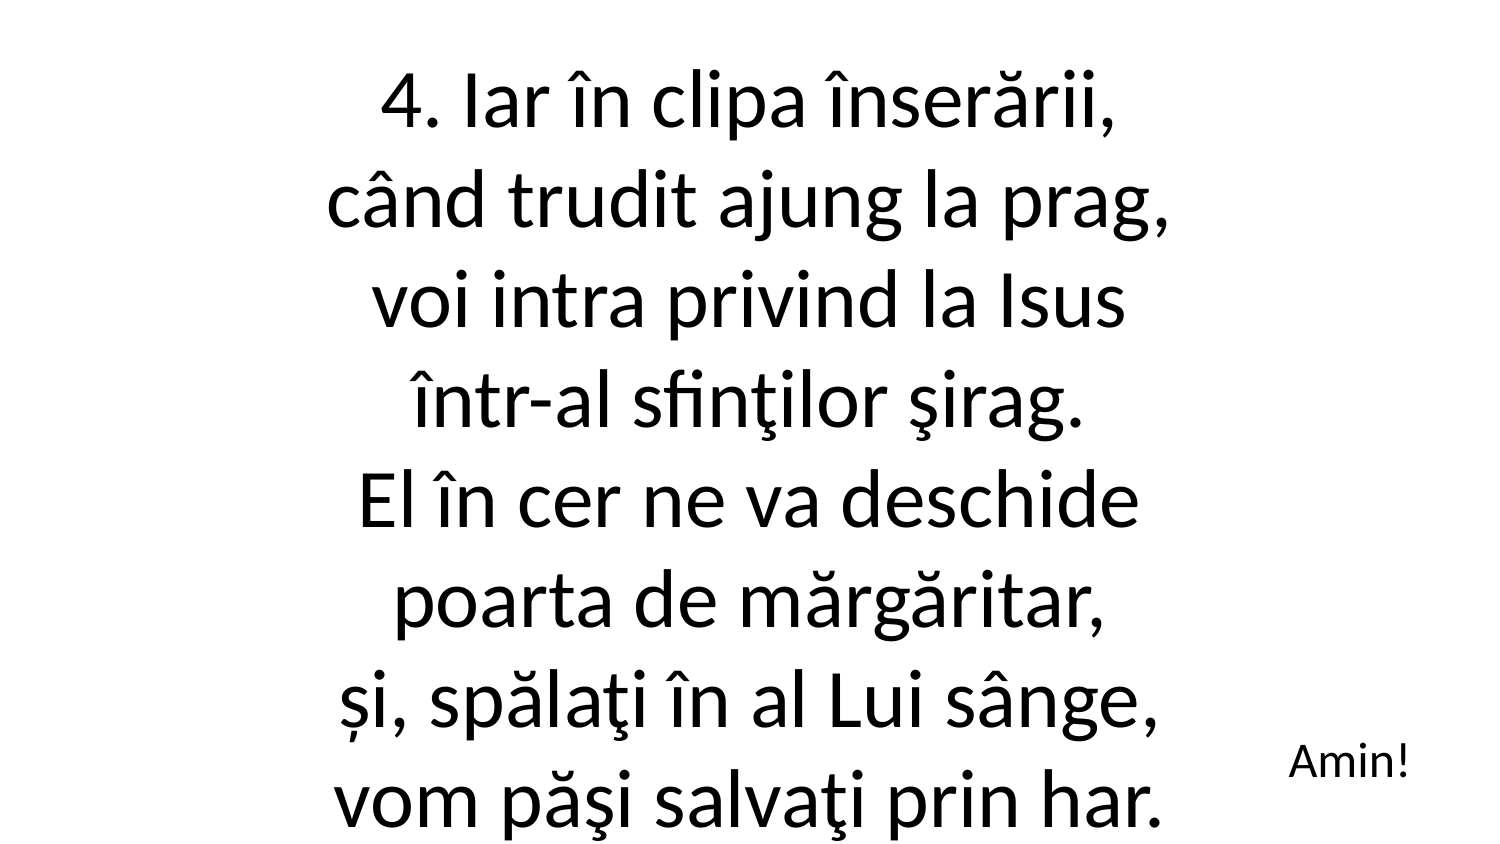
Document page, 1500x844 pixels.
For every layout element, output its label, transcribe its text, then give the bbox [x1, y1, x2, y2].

text_box 4. Iar în clipa înserării, când trudit ajung la prag, voi intra privind la Isus într-al sfinţilor şirag. El în cer ne va deschide poarta de mărgăritar, și, spălaţi în al Lui sânge, vom păşi salvaţi prin har. [312, 0, 1188, 844]
text_box Amin! [1273, 674, 1427, 795]
